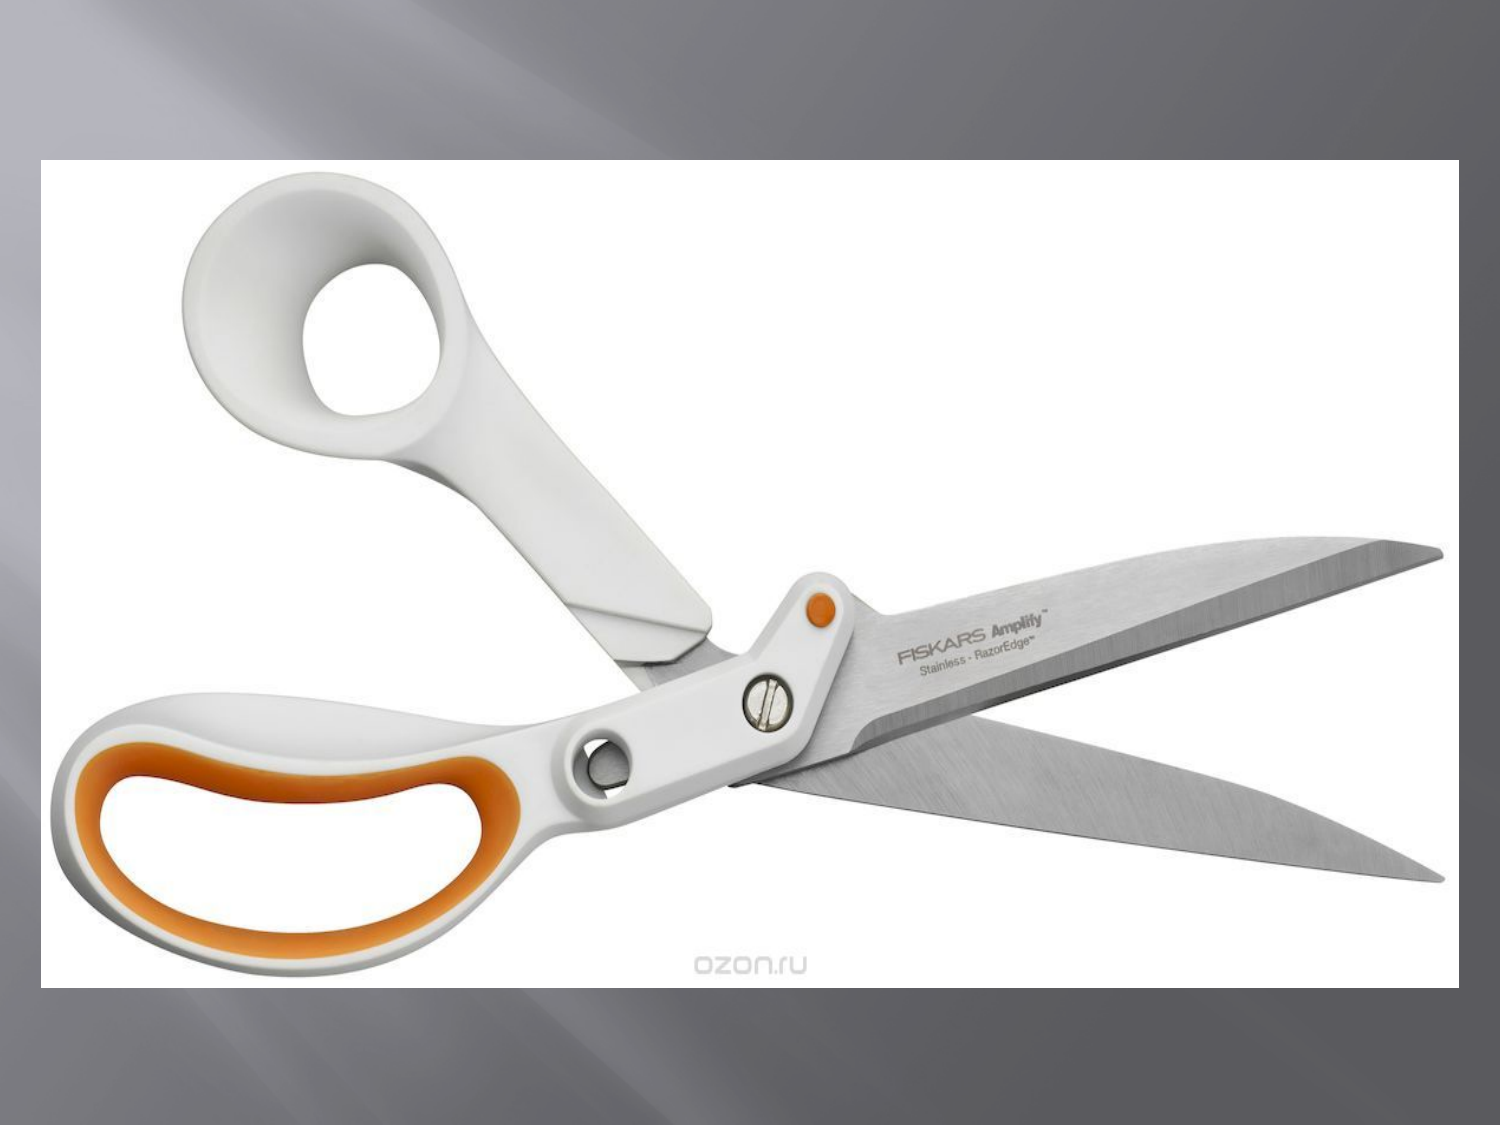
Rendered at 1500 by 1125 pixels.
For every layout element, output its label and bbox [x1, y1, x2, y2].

list [41, 160, 1459, 988]
